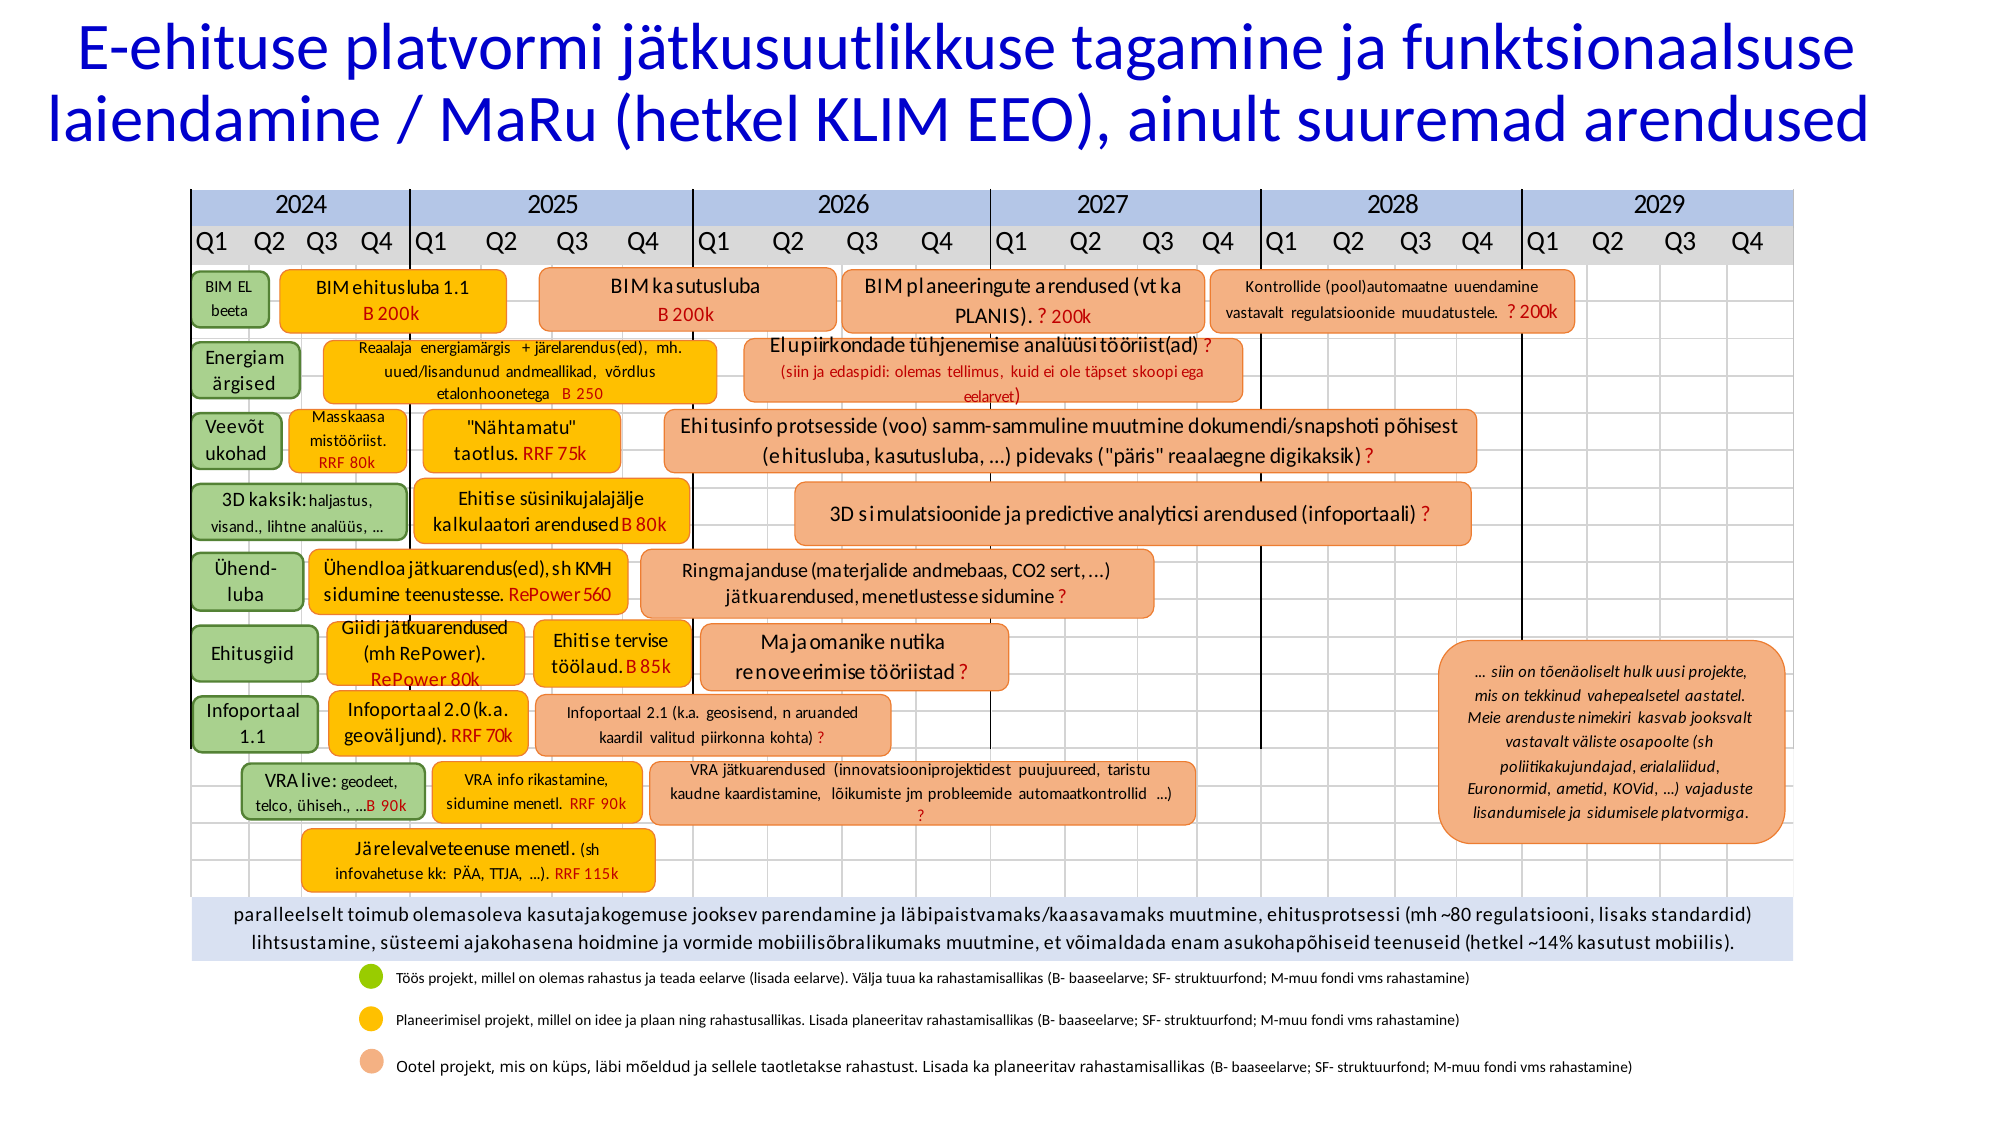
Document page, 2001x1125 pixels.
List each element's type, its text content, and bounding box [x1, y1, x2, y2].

text_box [359, 964, 383, 989]
text_box Ootel projekt, mis on küps, läbi mõeldud ja sellele taotletakse rahastust. Lisada ka planeeritav rahastamisallikas (B- baaseelarve; SF- struktuurfond; M-muu fondi vms rahastamine) [396, 1054, 1687, 1076]
title E-ehituse platvormi jätkusuutlikkuse tagamine ja funktsionaalsuse laiendamine / MaRu (hetkel KLIM EEO), ainult suuremad arendused [17, 0, 1917, 167]
text_box Töös projekt, millel on olemas rahastus ja teada eelarve (lisada eelarve). Välja tuua ka rahastamisallikas (B- baaseelarve; SF- struktuurfond; M-muu fondi vms rahastamine) [396, 966, 1550, 987]
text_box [190, 188, 1796, 962]
text_box [359, 1006, 383, 1031]
text_box Planeerimisel projekt, millel on idee ja plaan ning rahastusallikas. Lisada planeeritav rahastamisallikas (B- baaseelarve; SF- struktuurfond; M-muu fondi vms rahastamine) [396, 1007, 1687, 1029]
text_box [360, 1049, 384, 1074]
